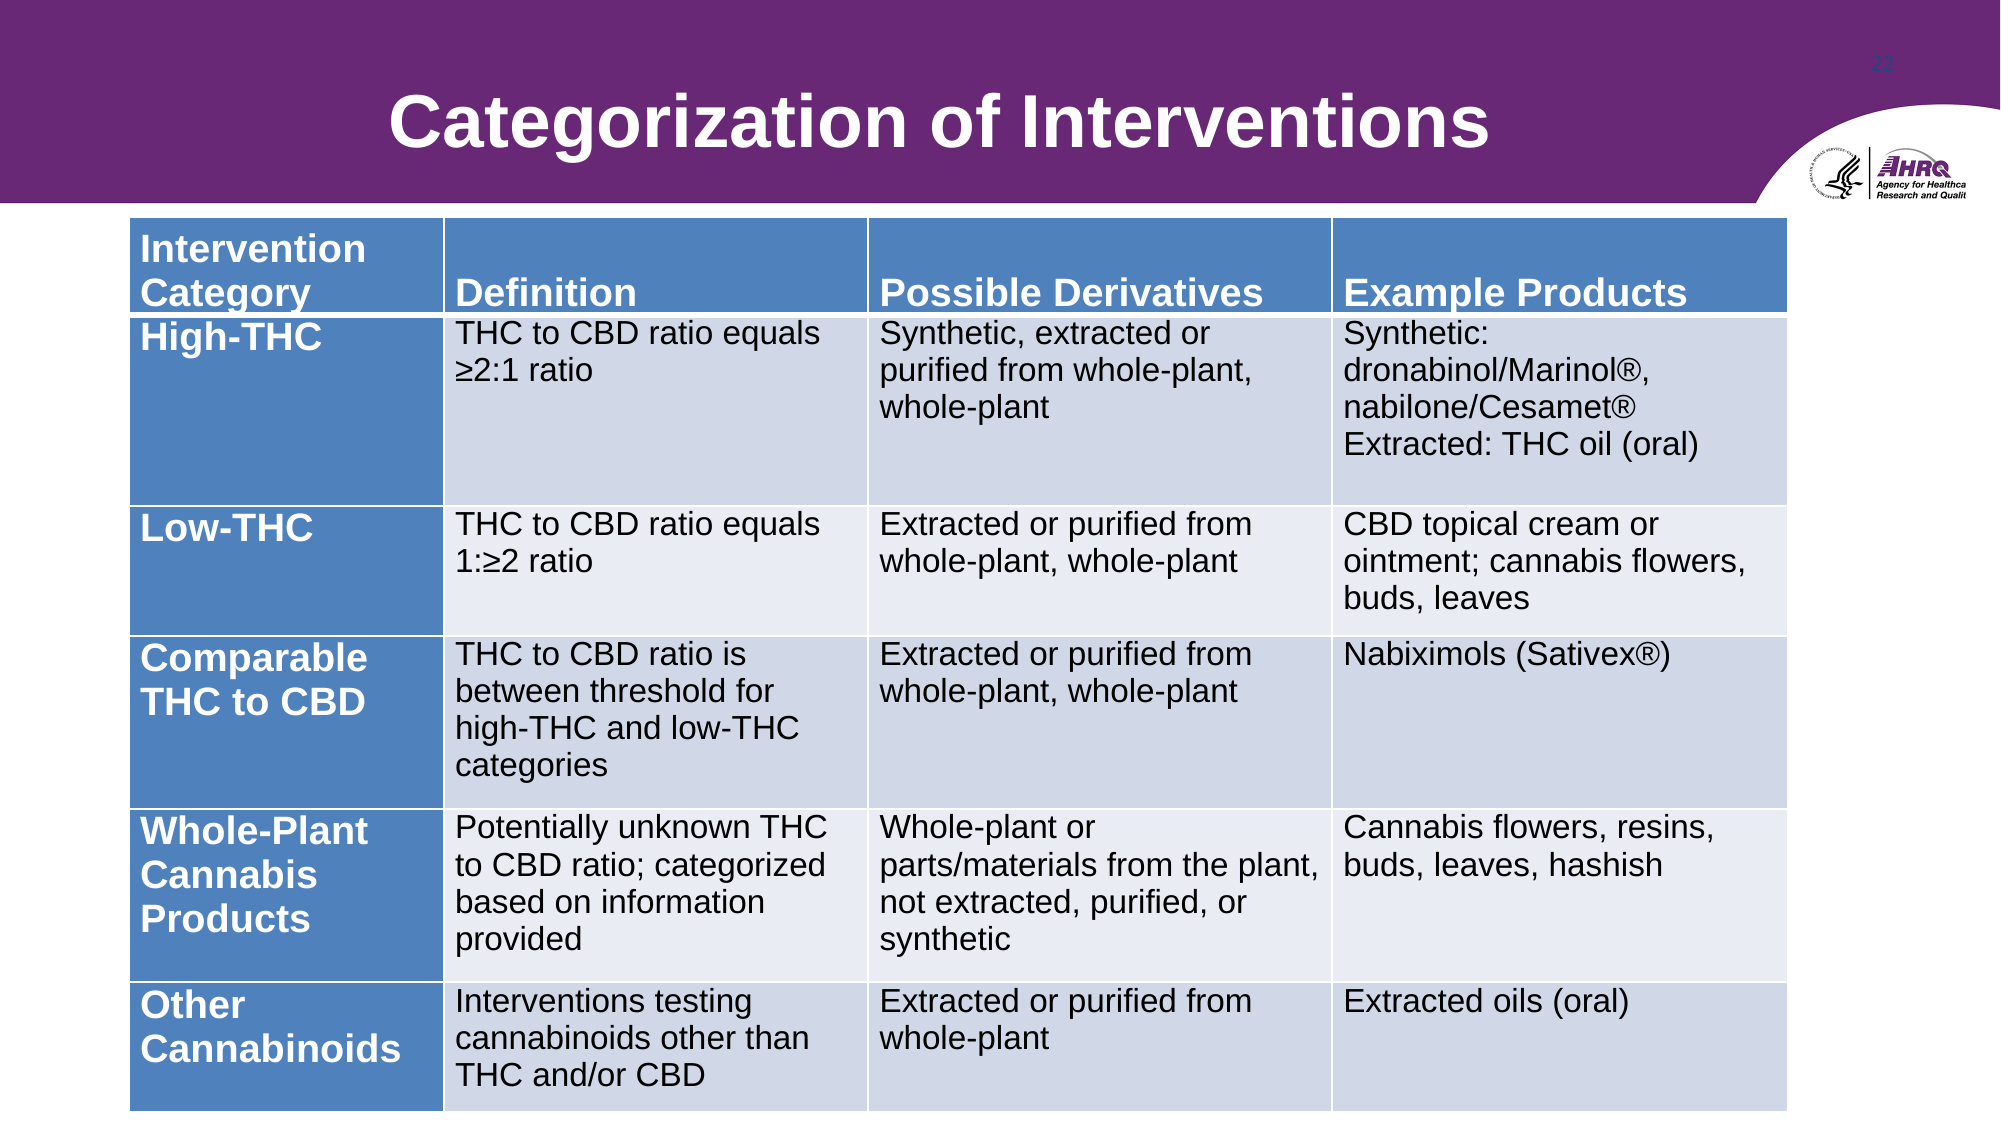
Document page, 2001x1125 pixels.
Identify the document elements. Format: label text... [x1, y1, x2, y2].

table_header Example Products [1333, 218, 1787, 312]
table_cell Extracted or purified from whole-plant, whole-plant [869, 637, 1331, 808]
table_cell Extracted or purified from whole-plant [869, 983, 1331, 1111]
table_cell Extracted oils (oral) [1333, 983, 1787, 1111]
table_cell CBD topical cream or ointment; cannabis flowers, buds, leaves [1333, 507, 1787, 635]
table_cell Extracted or purified from whole-plant, whole-plant [869, 507, 1331, 635]
table_header Possible Derivatives [869, 218, 1331, 312]
table_cell High-THC [130, 318, 443, 505]
table_cell THC to CBD ratio equals ≥2:1 ratio [445, 318, 867, 505]
table_cell Synthetic: dronabinol/Marinol®, nabilone/Cesamet® Extracted: THC oil (oral) [1333, 318, 1787, 505]
table_cell THC to CBD ratio is between threshold for high-THC and low-THC categories [445, 637, 867, 808]
table_header Definition [445, 218, 867, 312]
table_cell Other Cannabinoids [130, 983, 443, 1111]
table_cell Potentially unknown THC to CBD ratio; categorized based on information provided [445, 810, 867, 981]
table_cell THC to CBD ratio equals 1:≥2 ratio [445, 507, 867, 635]
table_cell Cannabis flowers, resins, buds, leaves, hashish [1333, 810, 1787, 981]
table_header Intervention Category [130, 218, 443, 312]
table_cell Synthetic, extracted or purified from whole-plant, whole-plant [869, 318, 1331, 505]
table_cell Comparable THC to CBD [130, 637, 443, 808]
table_cell Low-THC [130, 507, 443, 635]
table_cell Whole-plant or parts/materials from the plant, not extracted, purified, or synthetic [869, 810, 1331, 981]
table_cell Nabiximols (Sativex®) [1333, 637, 1787, 808]
table_cell Whole-Plant Cannabis Products [130, 810, 443, 981]
table_cell Interventions testing cannabinoids other than THC and/or CBD [445, 983, 867, 1111]
title Categorization of Interventions [373, 58, 1610, 175]
picture [0, 0, 2001, 1125]
